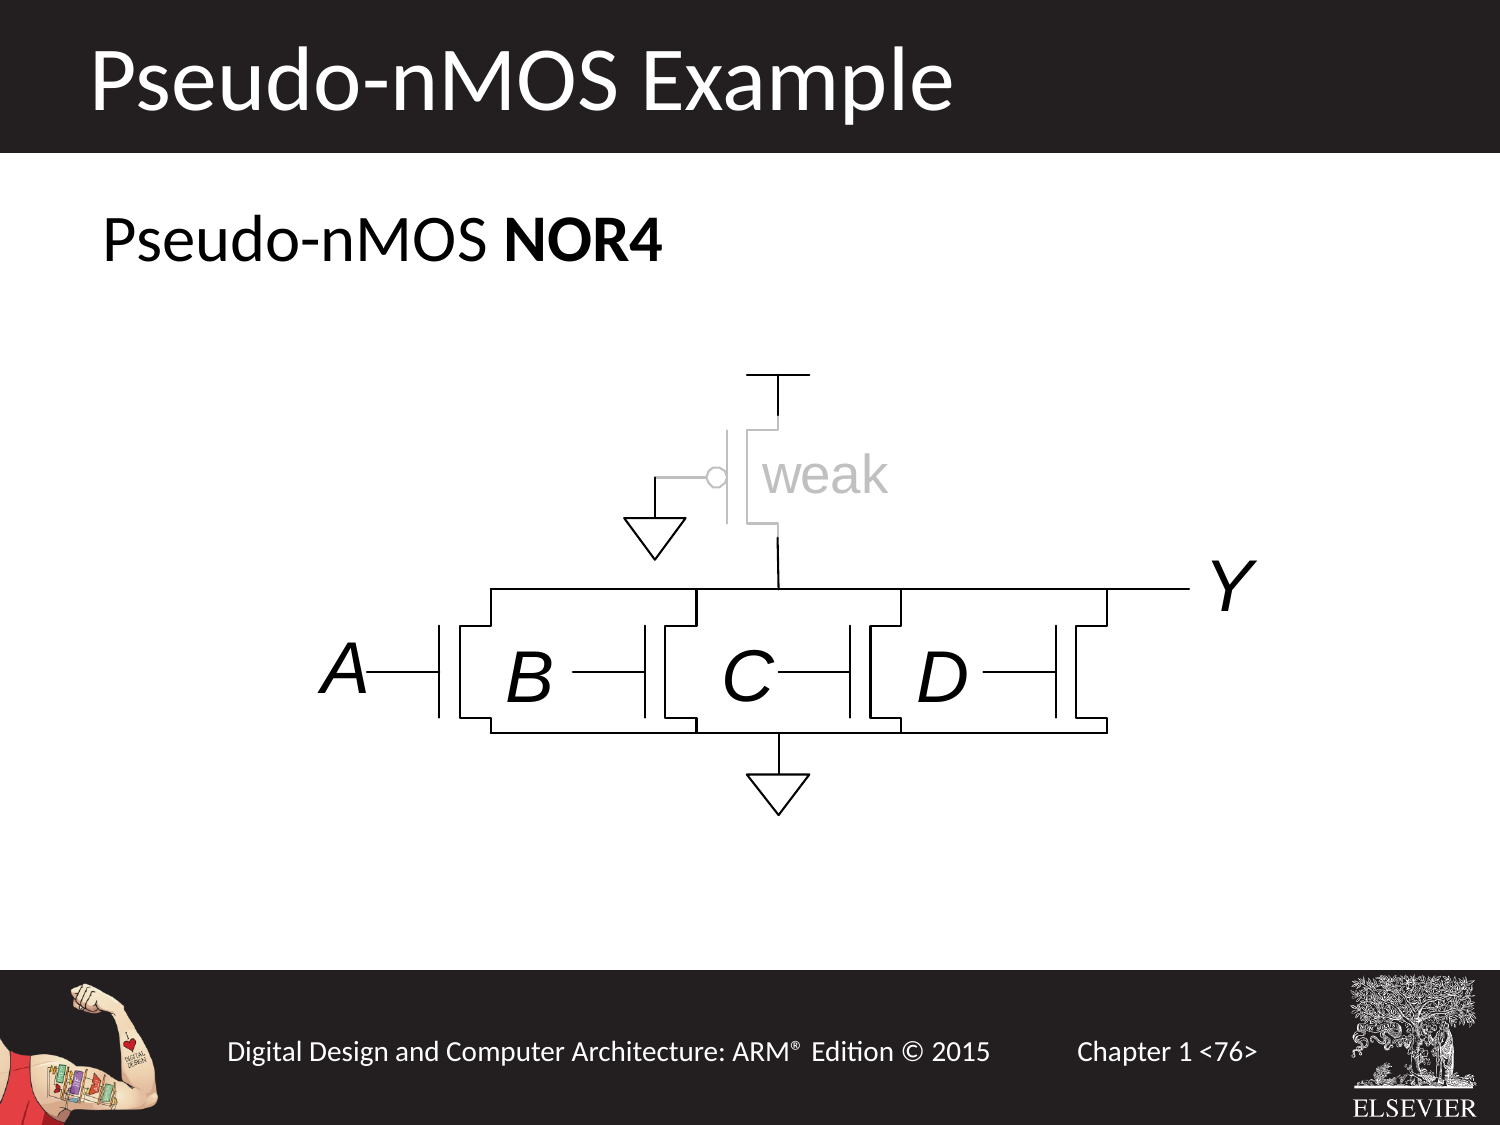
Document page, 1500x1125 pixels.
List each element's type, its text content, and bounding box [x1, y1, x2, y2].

picture [1350, 974, 1477, 1117]
picture [0, 979, 163, 1125]
text_box Pseudo-nMOS Example [75, 11, 1375, 136]
list Pseudo-nMOS NOR4 [87, 187, 1338, 1000]
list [274, 362, 1301, 828]
